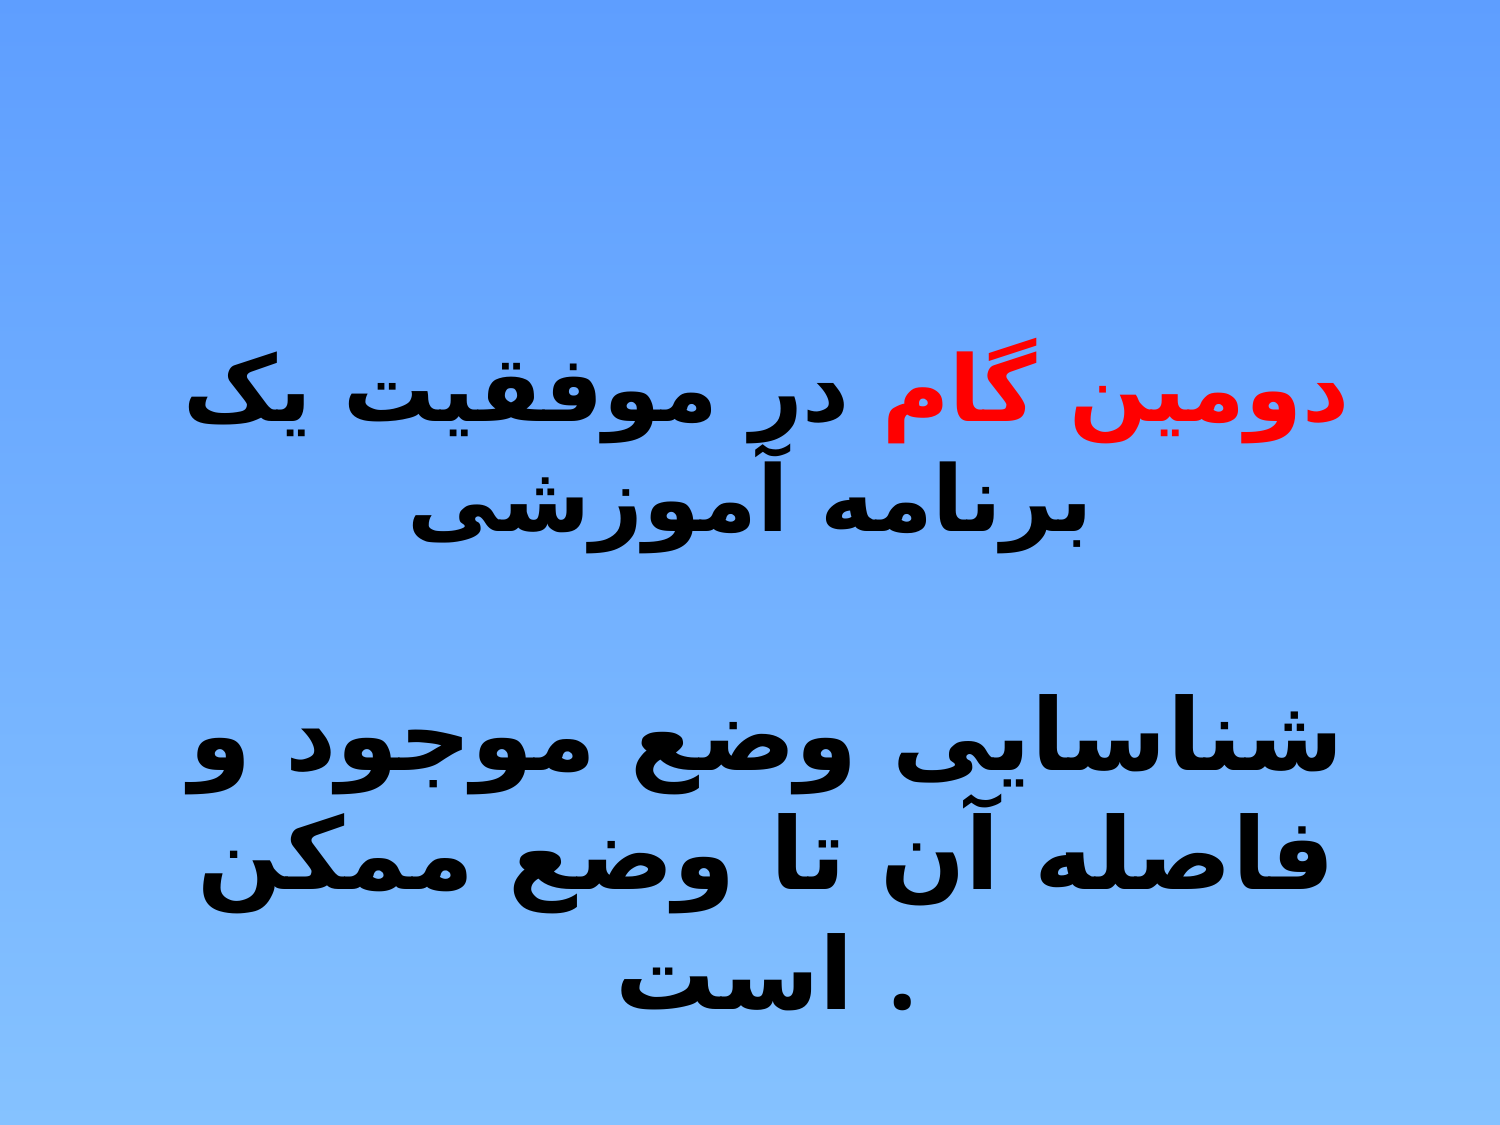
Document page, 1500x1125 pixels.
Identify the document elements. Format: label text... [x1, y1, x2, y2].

text_box دومین گام در موفقیت یک برنامه آموزشی شناسایی وضع موجود و فاصله آن تا وضع ممکن است . [46, 322, 1488, 1038]
